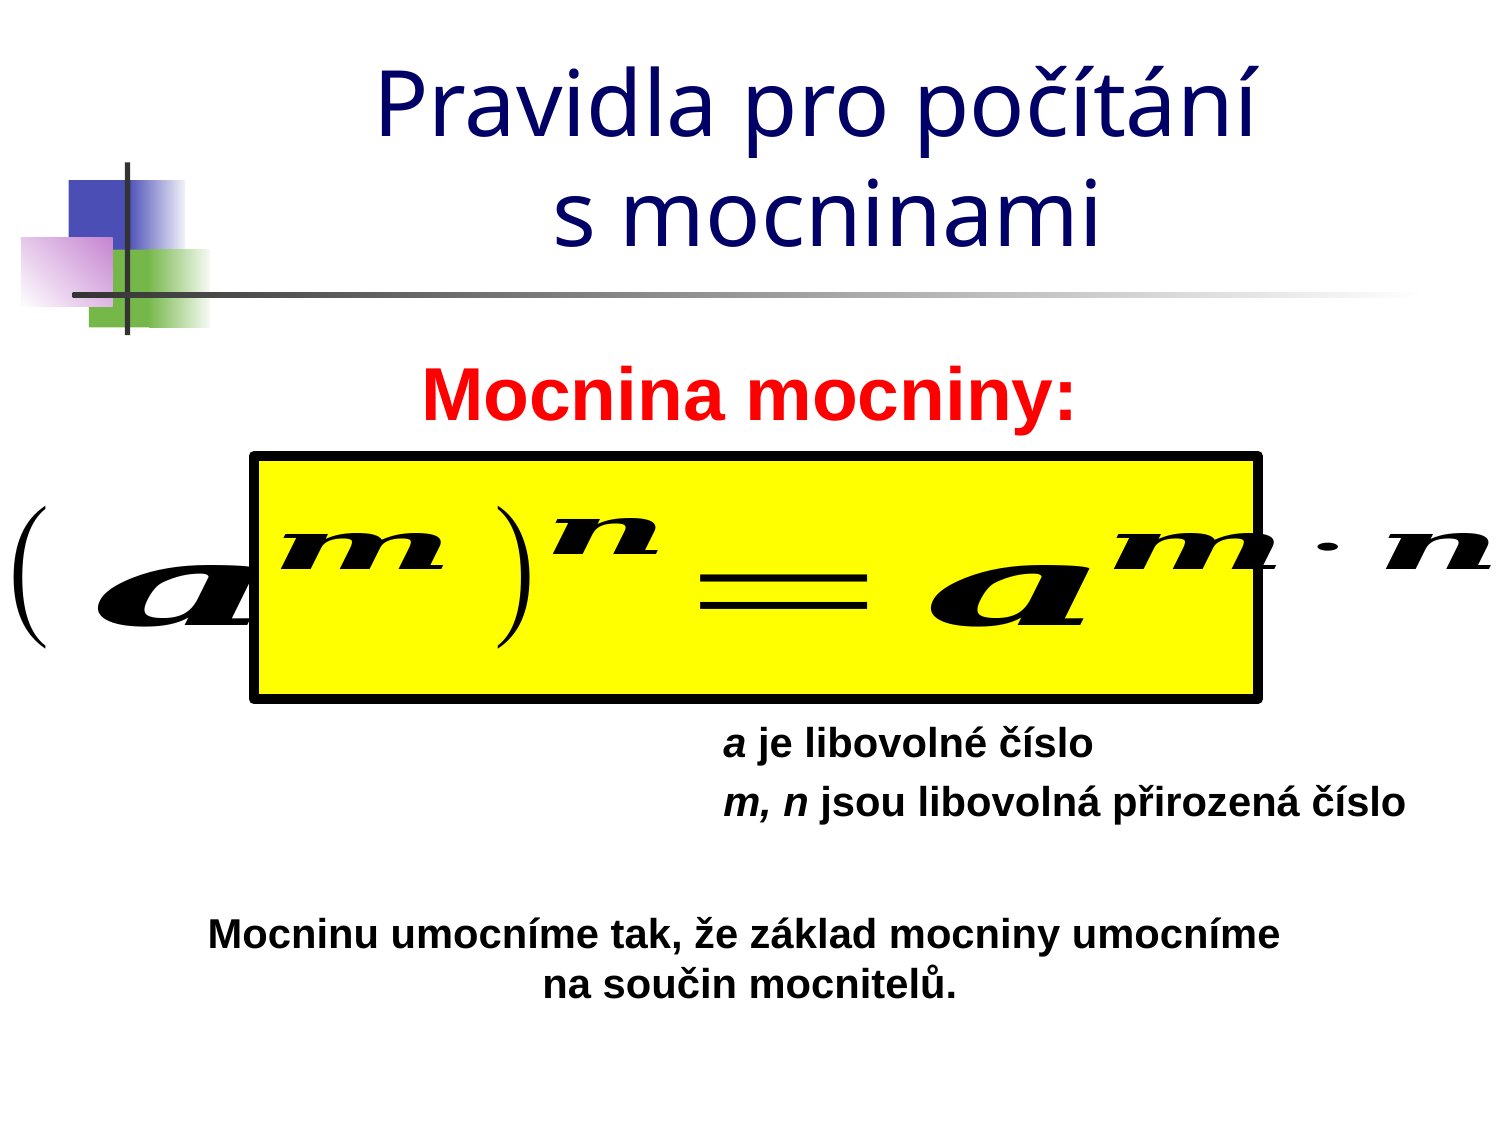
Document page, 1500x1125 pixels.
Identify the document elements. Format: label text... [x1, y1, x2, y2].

text_box a je libovolné číslo [708, 708, 1134, 767]
text_box Mocnina mocniny: [0, 338, 1500, 443]
text_box Mocninu umocníme tak, že základ mocniny umocníme na součin mocnitelů. [0, 899, 1500, 1015]
text_box [253, 456, 1258, 700]
text_box m, n jsou libovolná přirozená číslo [708, 767, 1500, 833]
title Pravidla pro počítání s mocninami [188, 34, 1468, 276]
